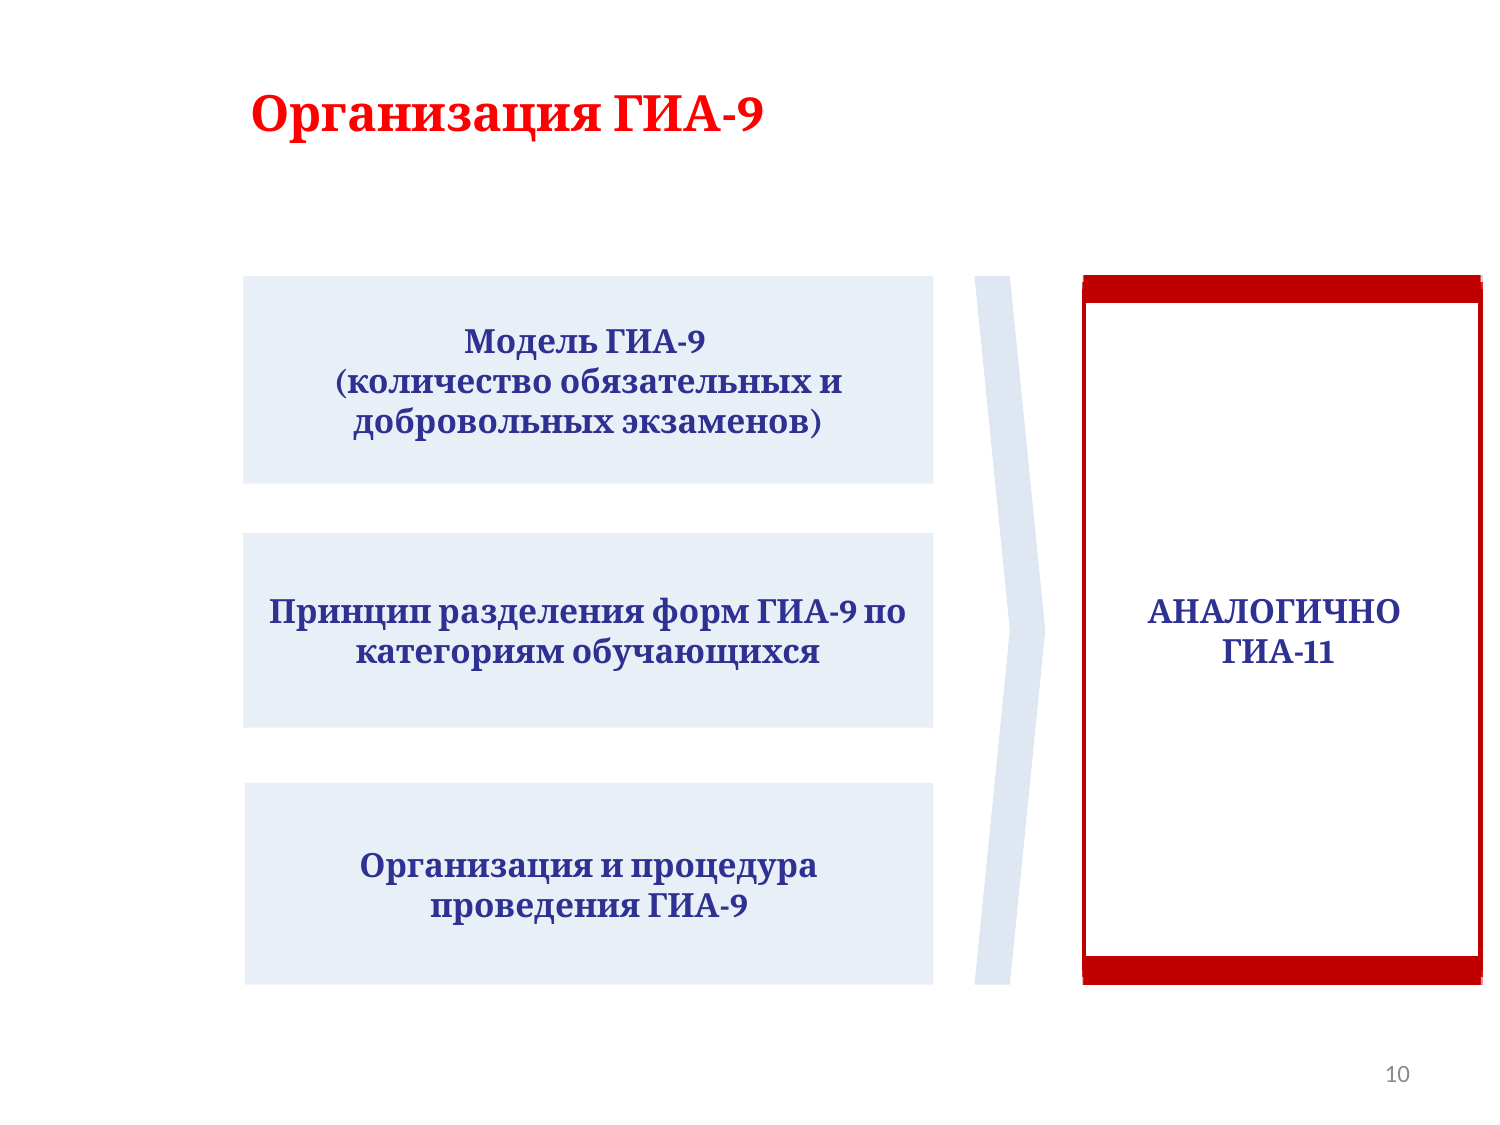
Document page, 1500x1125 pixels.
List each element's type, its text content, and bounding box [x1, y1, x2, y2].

text_box Организация ГИА-9 [235, 74, 779, 149]
slide_number 10 [1074, 1042, 1425, 1103]
text_box Принцип разделения форм ГИА-9 по категориям обучающихся [241, 531, 935, 730]
picture [1081, 275, 1483, 985]
text_box Организация и процедура проведения ГИА-9 [243, 781, 935, 987]
text_box [972, 273, 1048, 987]
text_box Модель ГИА-9 (количество обязательных и добровольных экзаменов) [241, 274, 935, 486]
